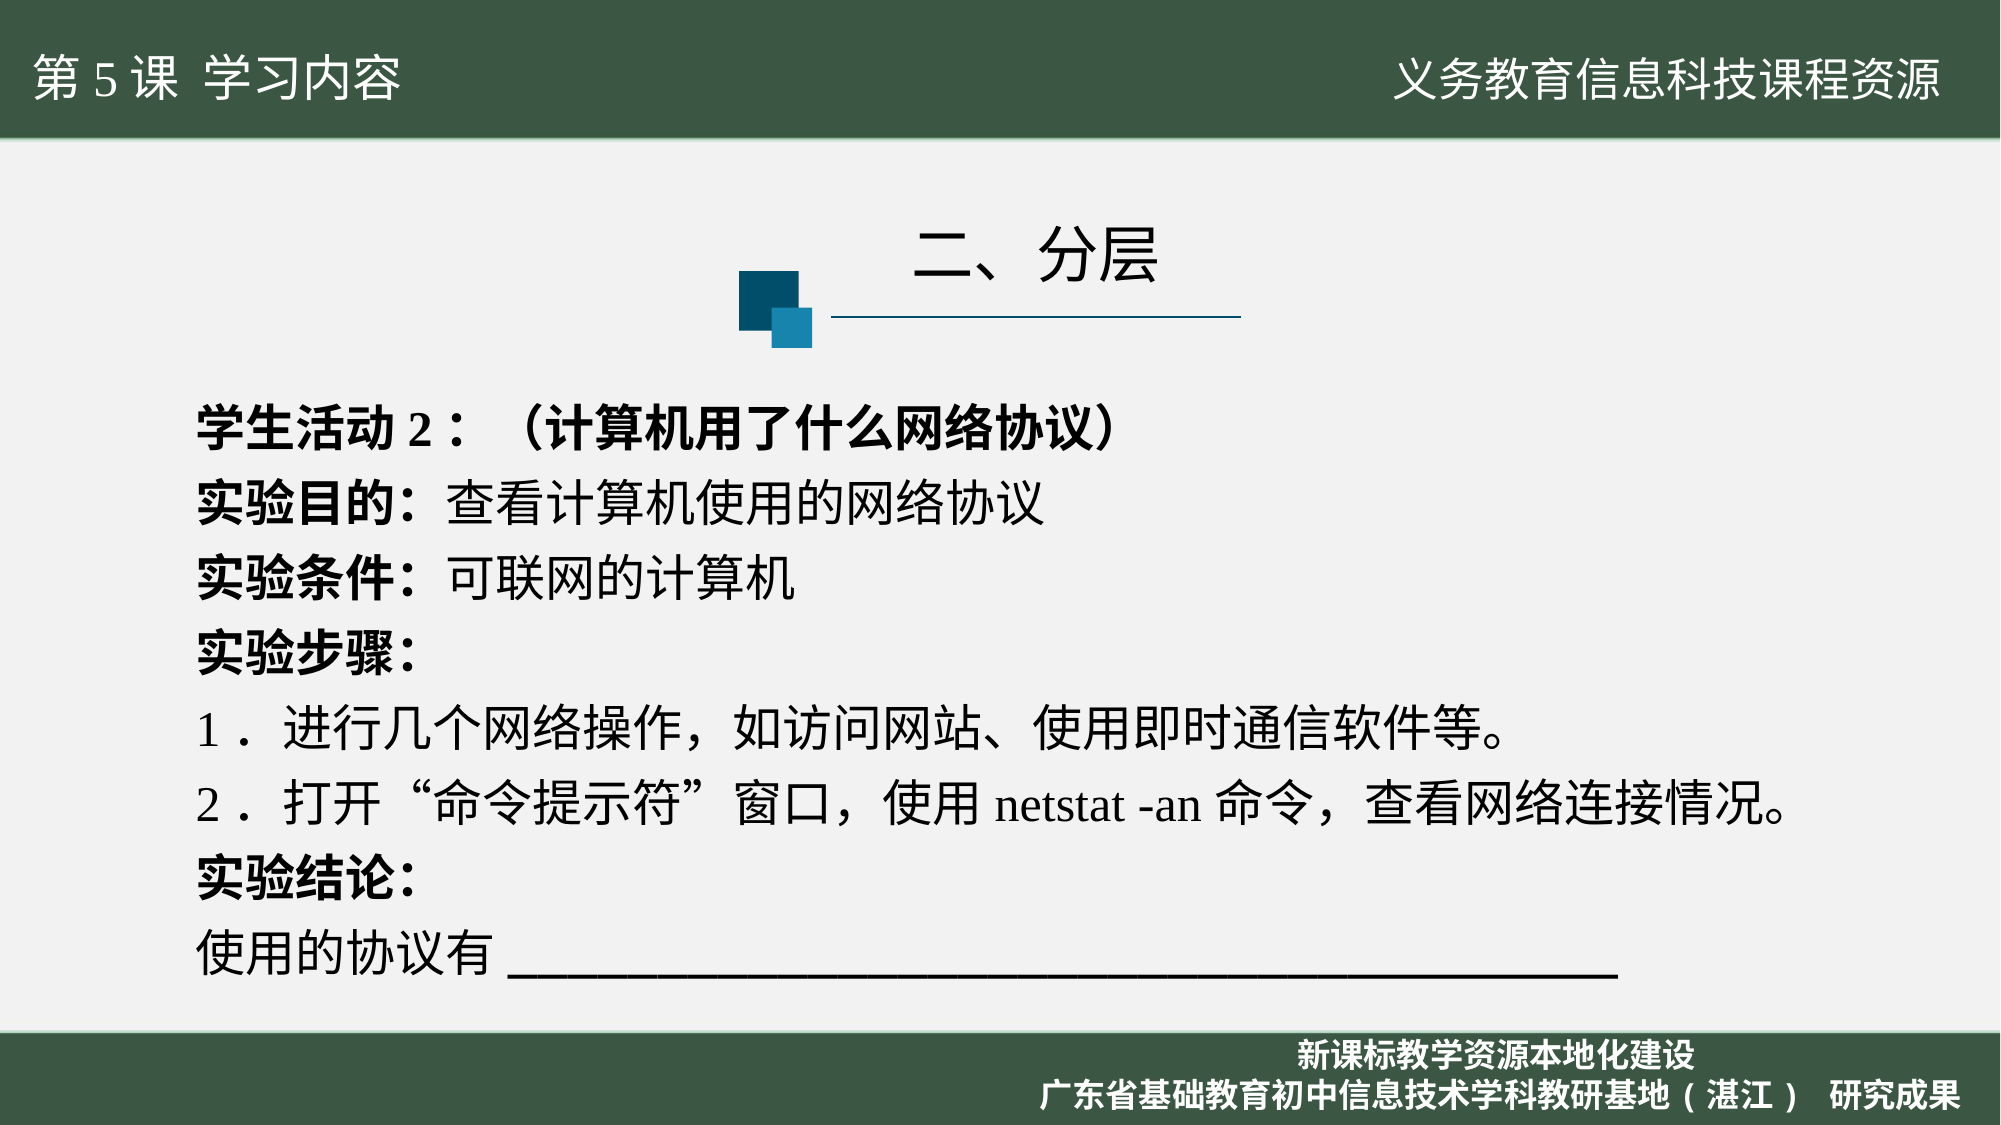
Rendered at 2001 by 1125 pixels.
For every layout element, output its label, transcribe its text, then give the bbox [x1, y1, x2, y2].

picture [0, 0, 2001, 1125]
text_box 学生活动2：（计算机用了什么网络协议） 实验目的：查看计算机使用的网络协议 实验条件：可联网的计算机 实验步骤： 1．进行几个网络操作，如访问网站、使用即时通信软件等。 2．打开“命令提示符”窗口，使用netstat -an命令，查看网络连接情况。 实验结论： 使用的协议有_____________________________________ [180, 374, 1892, 1002]
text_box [738, 207, 1242, 348]
text_box 第5课 学习内容 [16, 45, 662, 140]
text_box 新课标教学资源本地化建设 广东省基础教育初中信息技术学科教研基地(湛江) 研究成果 [1007, 1027, 1994, 1118]
